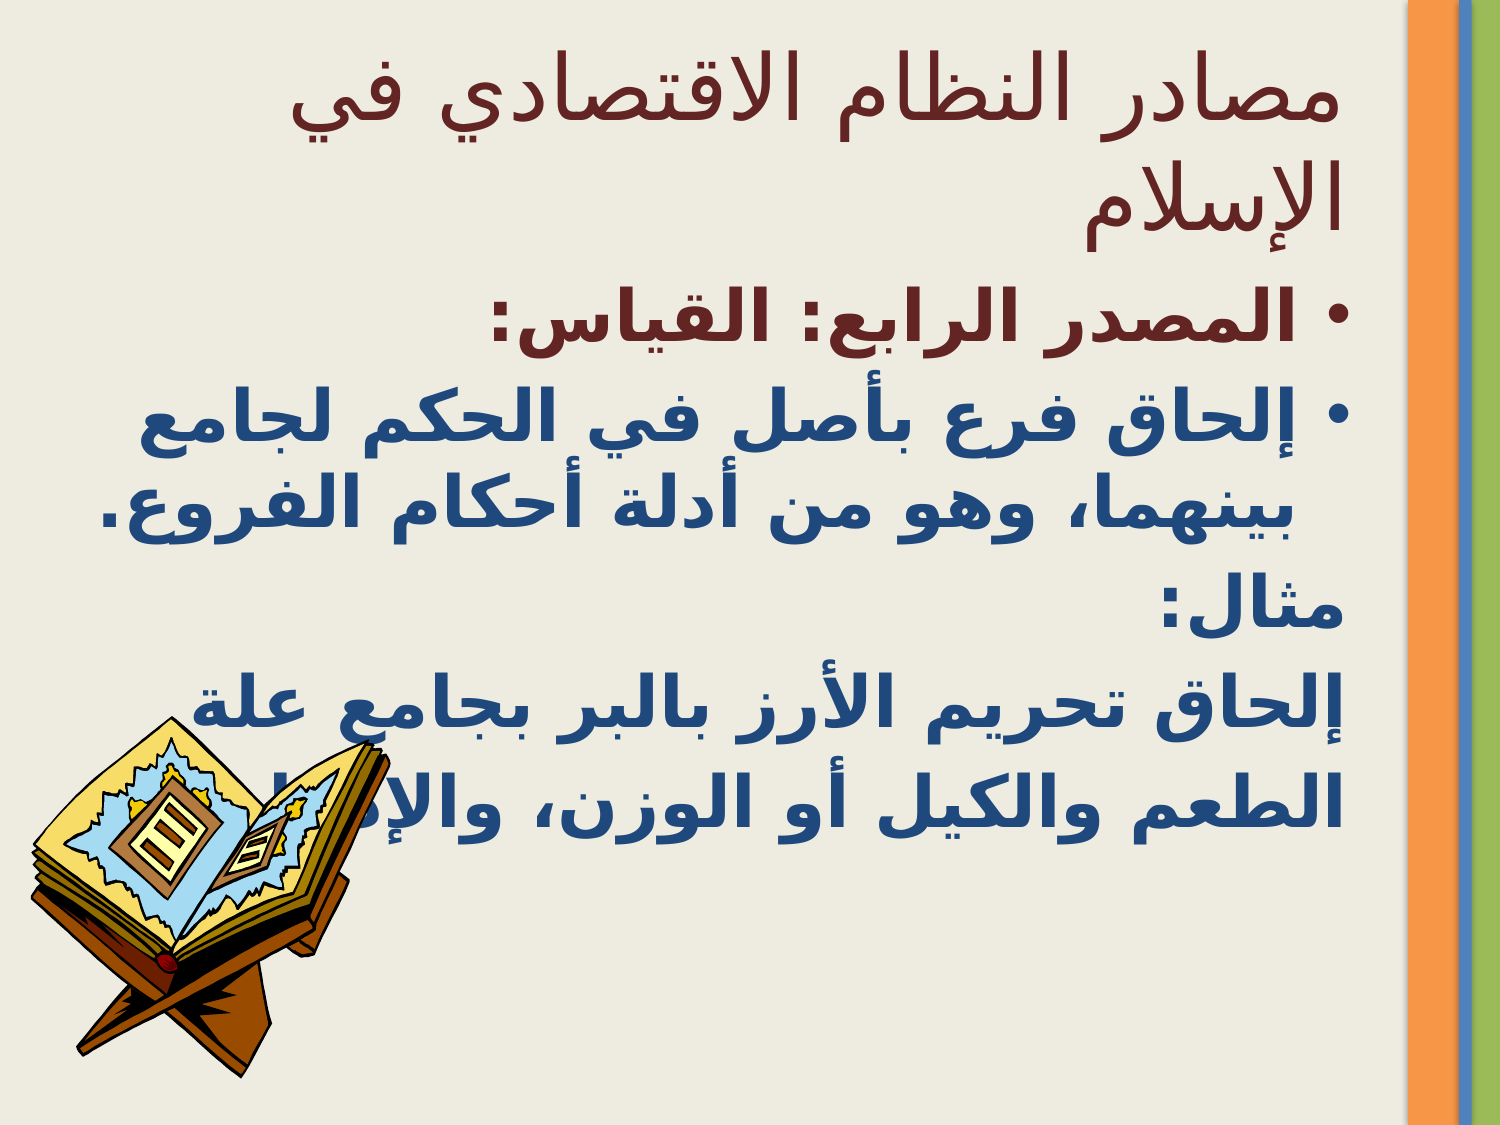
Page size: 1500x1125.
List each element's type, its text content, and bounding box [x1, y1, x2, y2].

picture [29, 715, 393, 1079]
list المصدر الرابع: القياس: إلحاق فرع بأصل في الحكم لجامع بينهما، وهو من أدلة أحكام الفروع. مثال: إلحاق تحريم الأرز بالبر بجامع علة الطعم والكيل أو الوزن، والإدخار. [75, 262, 1363, 1005]
title مصادر النظام الاقتصادي في الإسلام [75, 45, 1363, 233]
